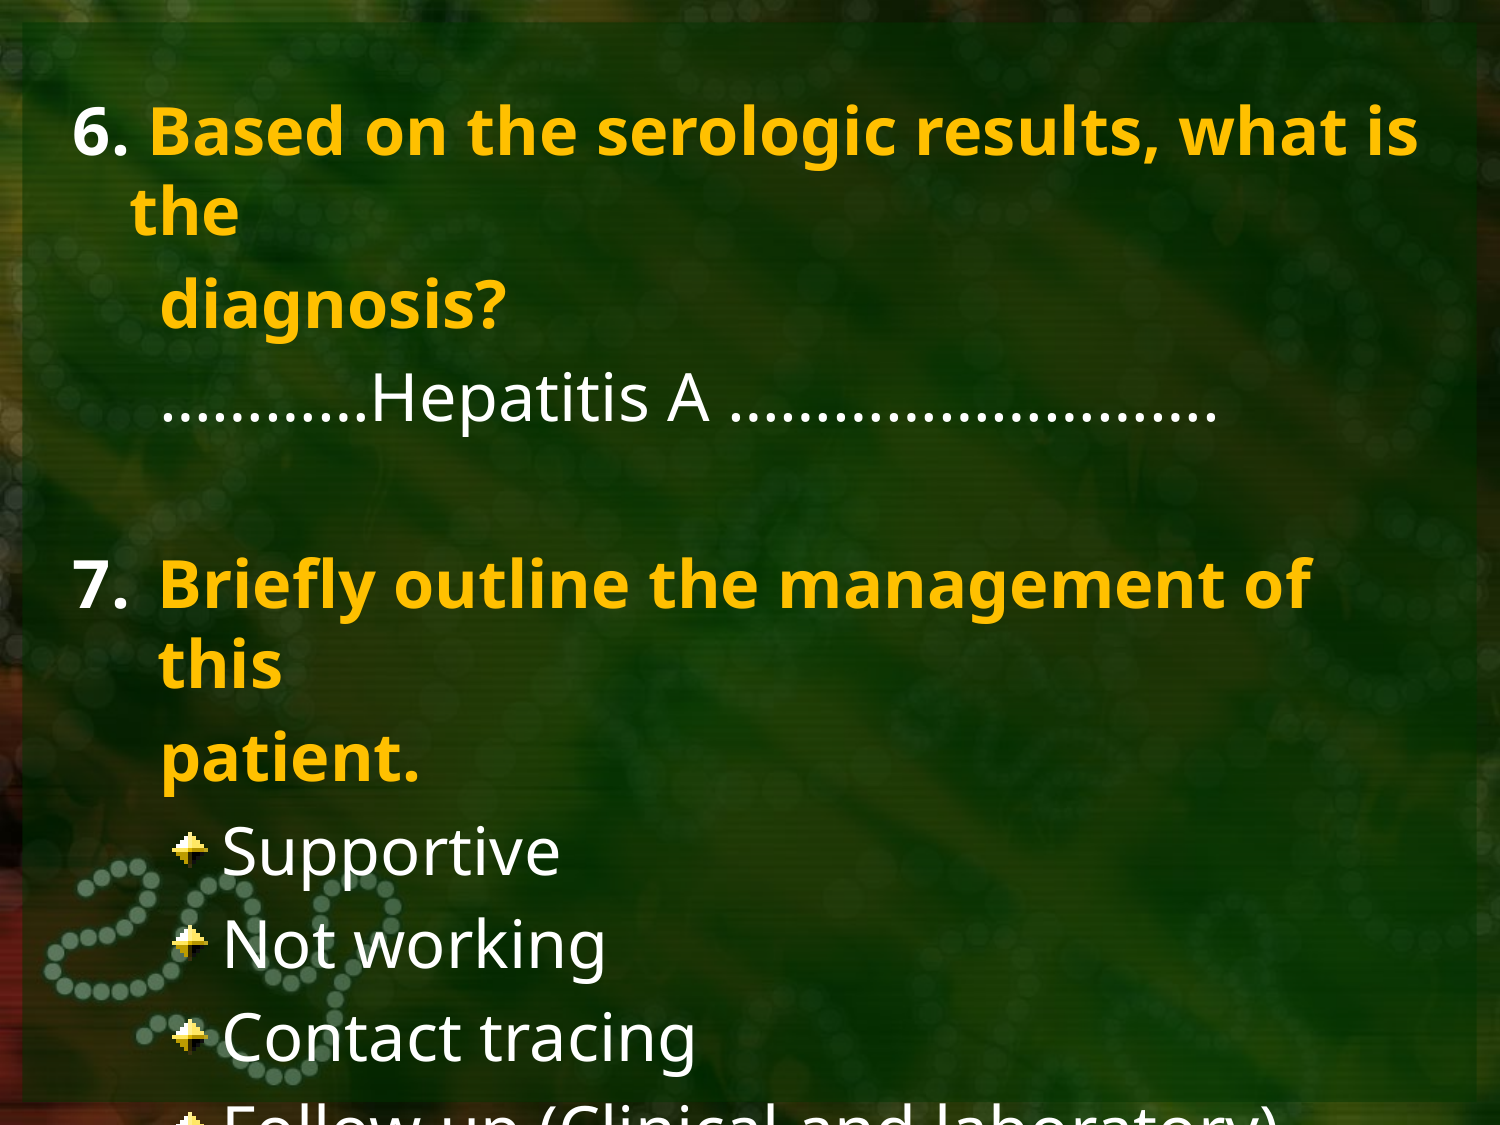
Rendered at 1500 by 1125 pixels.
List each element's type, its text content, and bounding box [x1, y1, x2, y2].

list 6. Based on the serologic results, what is the diagnosis? …………Hepatitis A ………………………. Briefly outline the management of this patient. Supportive Not working Contact tracing Follow up (Clinical and laboratory) [57, 80, 1438, 824]
picture [0, 0, 1500, 1125]
